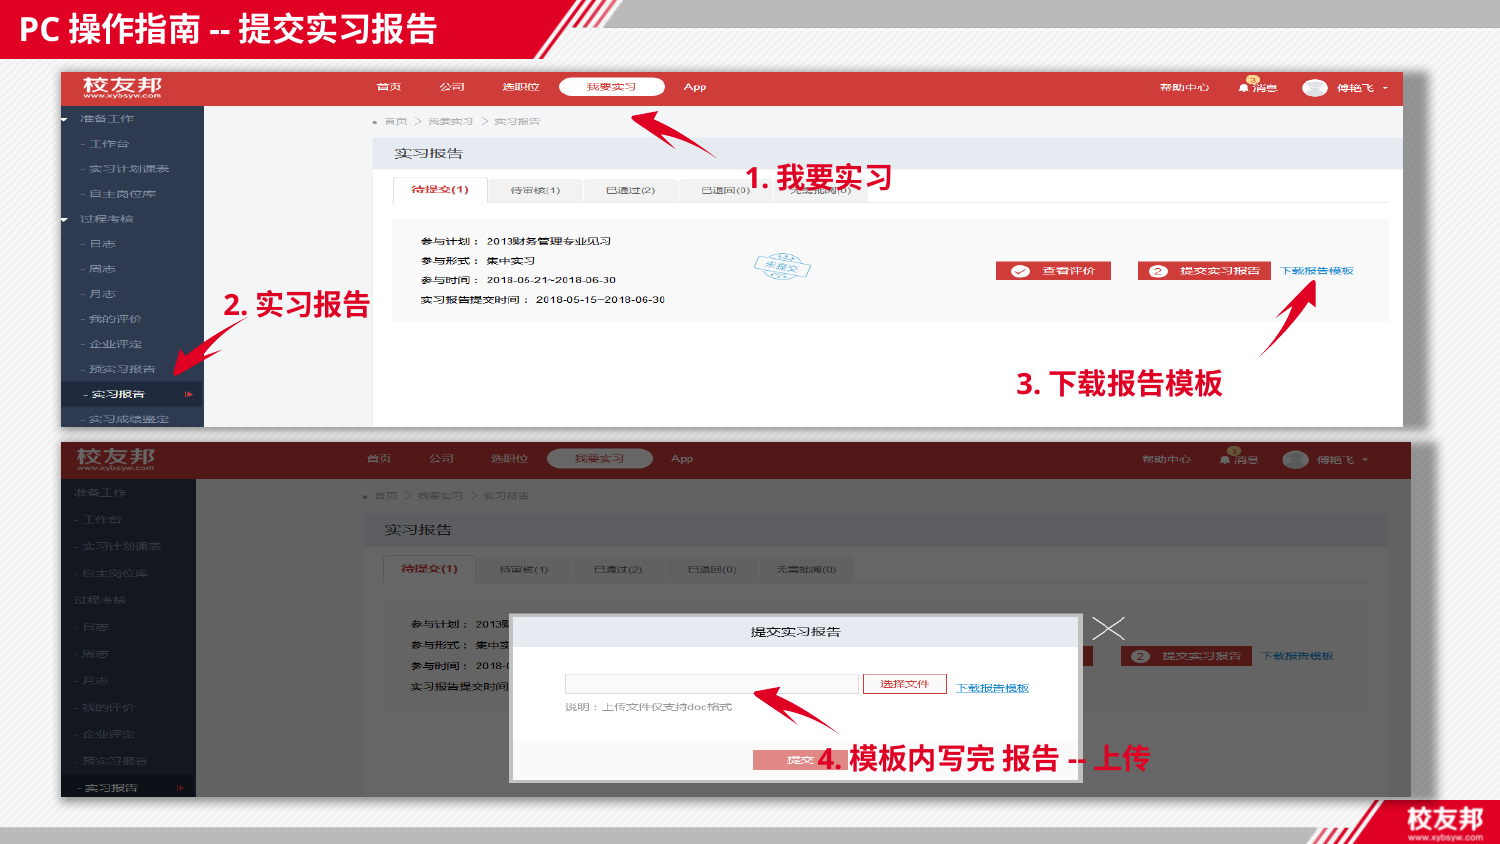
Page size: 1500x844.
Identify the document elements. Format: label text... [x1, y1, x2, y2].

text_box PC操作指南--提交实习报告 [2, 1, 569, 56]
picture [0, 0, 1500, 844]
